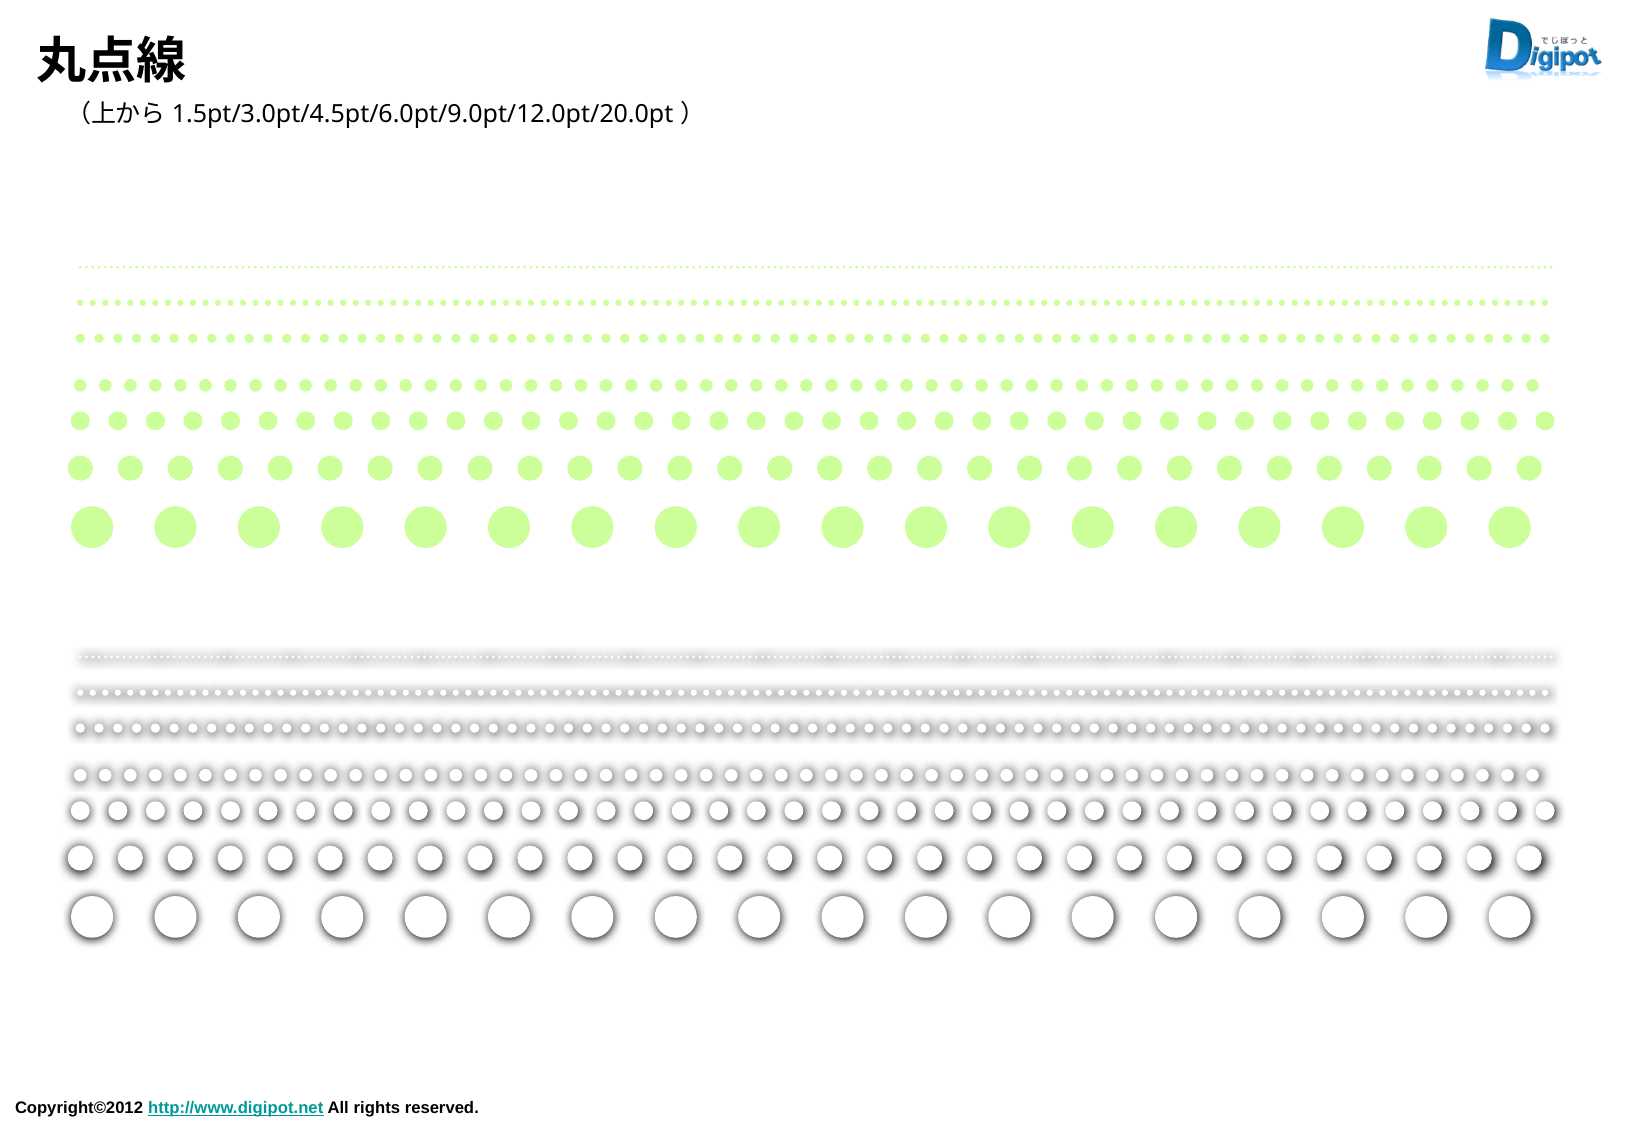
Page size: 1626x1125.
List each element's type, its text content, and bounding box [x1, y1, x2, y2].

title 丸点線 [21, 19, 881, 98]
text_box （上から1.5pt/3.0pt/4.5pt/6.0pt/9.0pt/12.0pt/20.0pt） [51, 90, 721, 135]
picture [1485, 18, 1602, 82]
